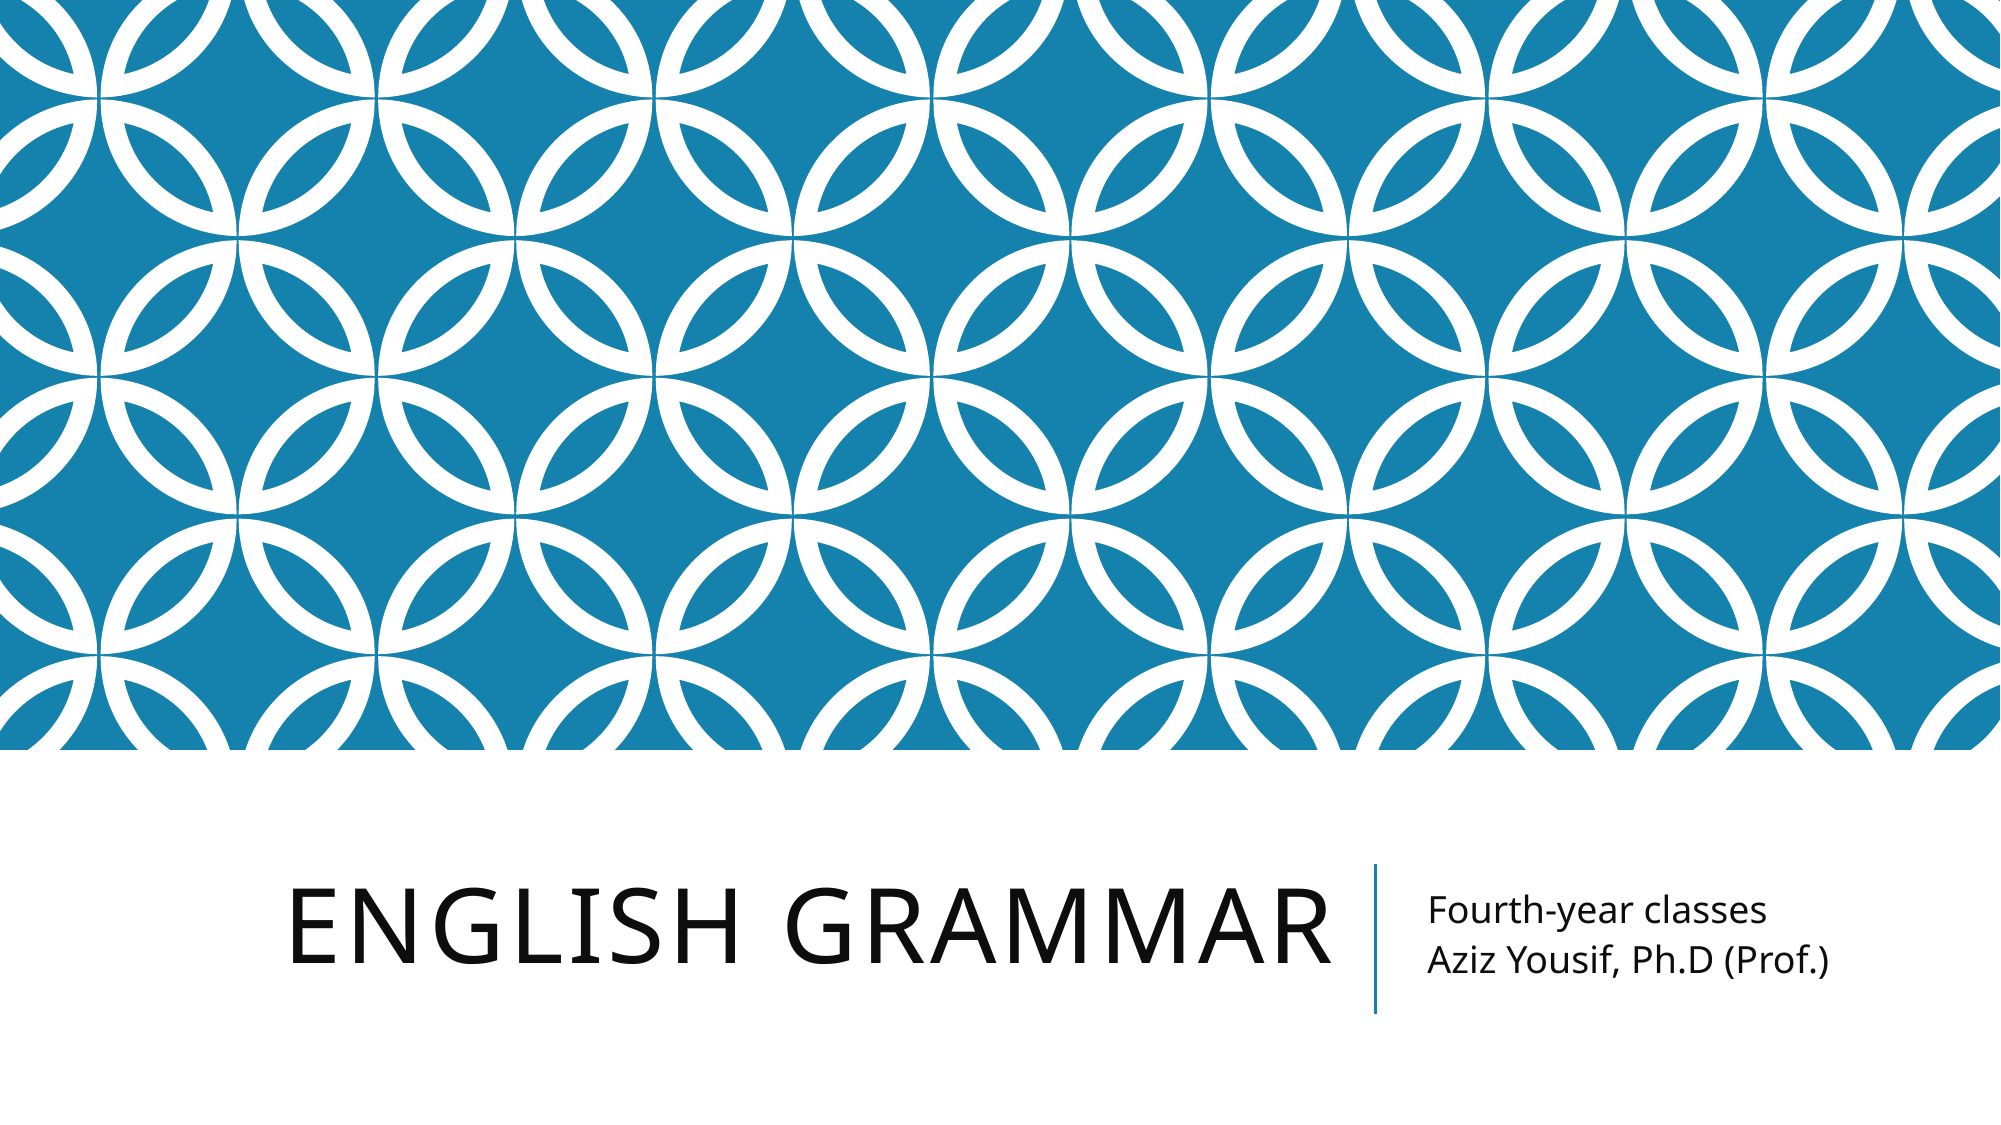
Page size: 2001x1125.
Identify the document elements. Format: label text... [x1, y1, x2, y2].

title English Grammar [75, 813, 1350, 1054]
subtitle Fourth-year classes Aziz Yousif, Ph.D (Prof.) [1412, 813, 1938, 1054]
